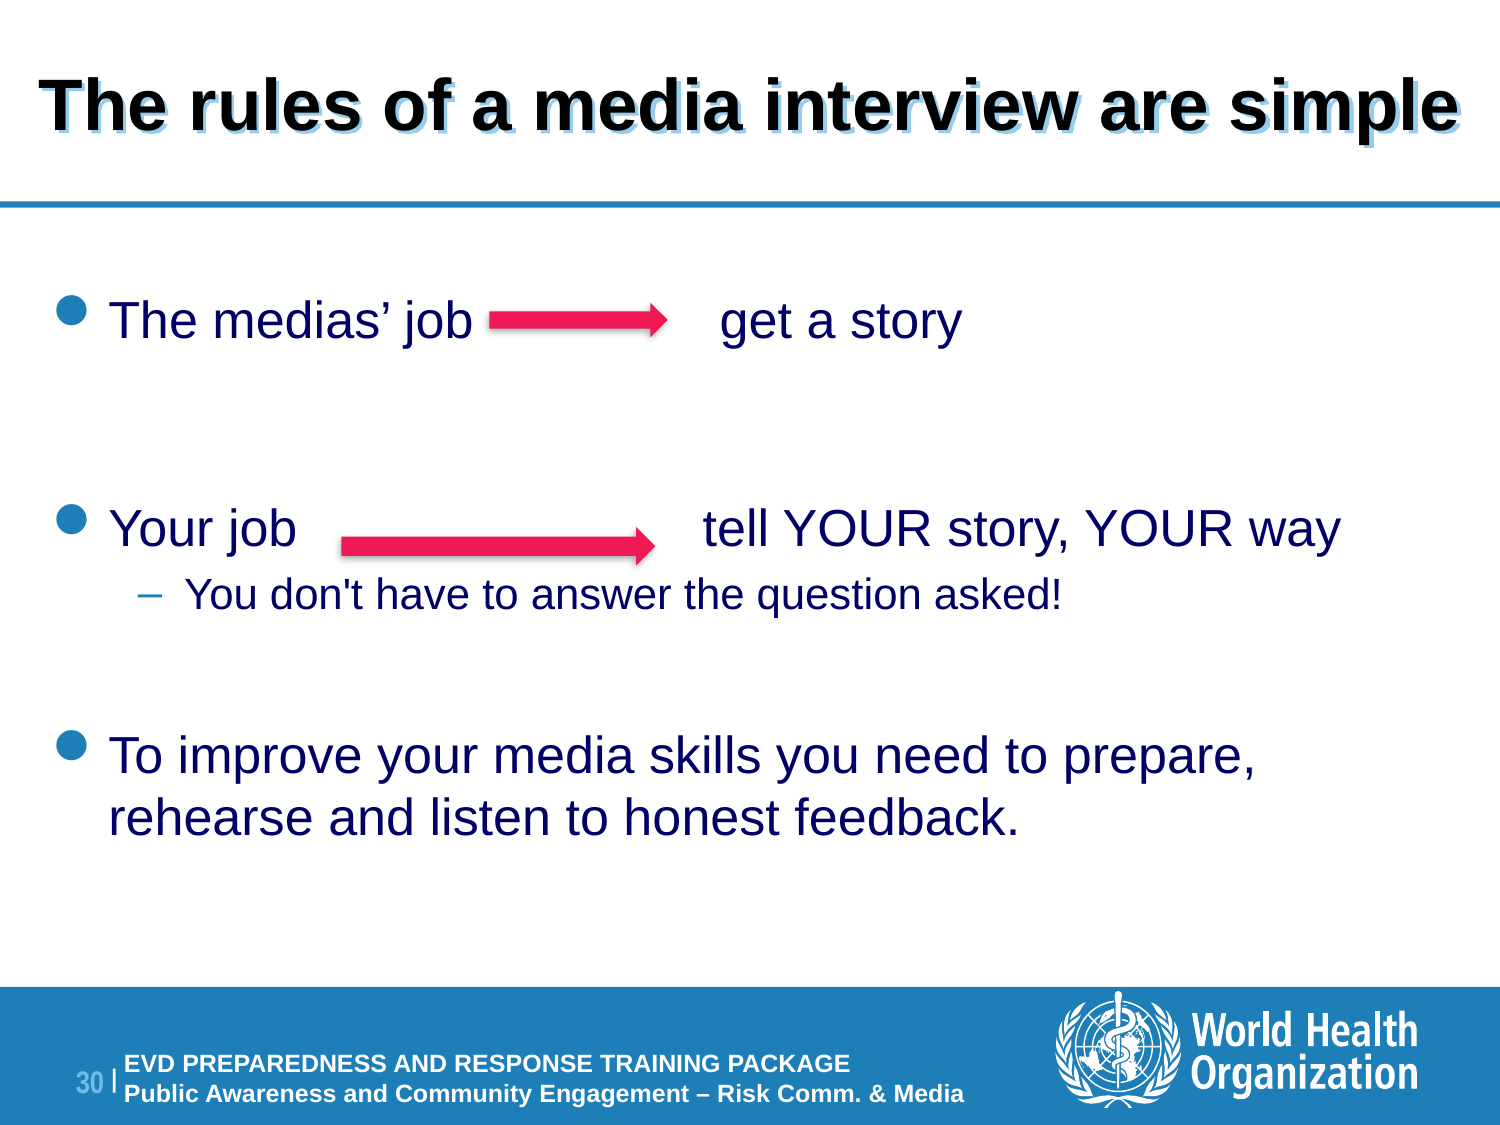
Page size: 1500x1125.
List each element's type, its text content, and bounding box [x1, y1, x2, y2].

text_box [489, 302, 668, 338]
text_box [341, 527, 656, 566]
title The rules of a media interview are simple [0, 0, 1500, 204]
list The medias’ job get a story Your job tell YOUR story, YOUR way You don't have to answer the question asked! To improve your media skills you need to prepare, rehearse and listen to honest feedback. [52, 286, 1463, 910]
